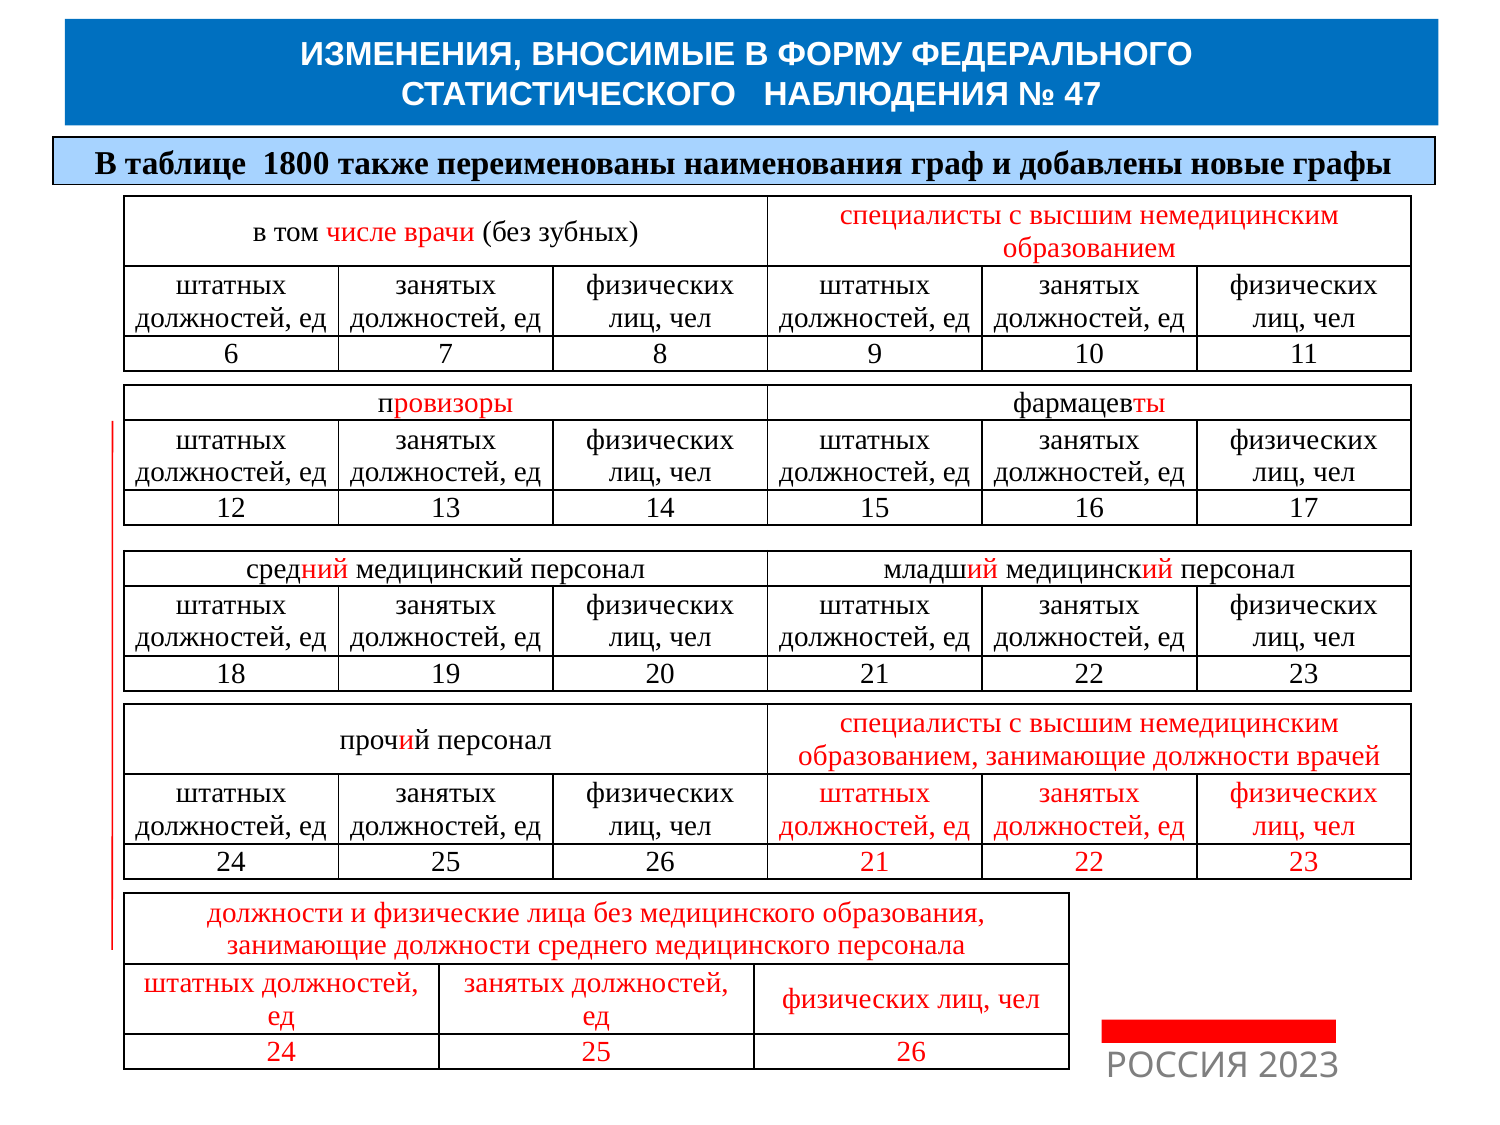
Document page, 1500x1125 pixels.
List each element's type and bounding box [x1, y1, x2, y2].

table_cell [125, 587, 338, 655]
table_header [768, 386, 1410, 419]
table_header [125, 705, 767, 773]
table_cell [339, 845, 552, 878]
table_cell [1198, 267, 1410, 335]
table_cell [755, 1035, 1068, 1068]
table_cell [554, 337, 767, 370]
table_cell [755, 965, 1068, 1033]
table_cell [1198, 421, 1410, 489]
table_cell [1198, 775, 1410, 843]
table_cell [768, 587, 981, 655]
table_cell [125, 267, 338, 335]
table_cell [768, 267, 981, 335]
table_cell [983, 587, 1196, 655]
table_cell [339, 337, 552, 370]
table_cell [983, 491, 1196, 524]
text_box [63, 16, 1441, 128]
table_cell [125, 657, 338, 684]
table_cell [983, 267, 1196, 335]
table_cell [339, 491, 552, 524]
table_cell [125, 1035, 438, 1068]
table_cell [554, 657, 767, 690]
table_cell [554, 491, 767, 524]
table_cell [768, 337, 981, 370]
table_cell [983, 421, 1196, 489]
table_header [768, 552, 1410, 585]
table_cell [440, 1035, 753, 1068]
table_cell [440, 965, 753, 1033]
table_cell [125, 845, 338, 878]
table_cell [339, 657, 552, 690]
table_header [125, 386, 767, 419]
subtitle [1089, 1042, 1372, 1114]
table_cell [1198, 657, 1410, 690]
table_cell [983, 337, 1196, 370]
table_cell [768, 491, 981, 524]
table_cell [339, 587, 552, 655]
table_header [768, 705, 1410, 773]
table_cell [125, 337, 338, 370]
table_cell [554, 267, 767, 335]
table_cell [983, 845, 1196, 878]
table_cell [339, 267, 552, 335]
table_cell [1198, 587, 1410, 655]
table_cell [1198, 845, 1410, 878]
table_cell [125, 421, 338, 489]
table_cell [1198, 491, 1410, 524]
table_header [125, 197, 767, 265]
table_cell [768, 845, 981, 878]
text_box [1101, 1019, 1336, 1043]
table_cell [1198, 337, 1410, 370]
table_cell [768, 421, 981, 489]
table_cell [554, 775, 767, 843]
table_cell [125, 491, 338, 524]
table_cell [339, 421, 552, 489]
table_cell [554, 587, 767, 655]
table_cell [768, 657, 981, 690]
table_header [125, 552, 767, 585]
table_cell [554, 421, 767, 489]
table_cell [125, 965, 438, 1033]
text_box [53, 137, 1436, 193]
table_cell [339, 775, 552, 843]
table_cell [768, 775, 981, 843]
table_cell [125, 775, 338, 843]
table_cell [983, 657, 1196, 690]
table_cell [125, 686, 338, 690]
table_header [125, 894, 1068, 963]
table_header [768, 197, 1410, 265]
table_cell [983, 775, 1196, 843]
table_cell [554, 845, 767, 878]
